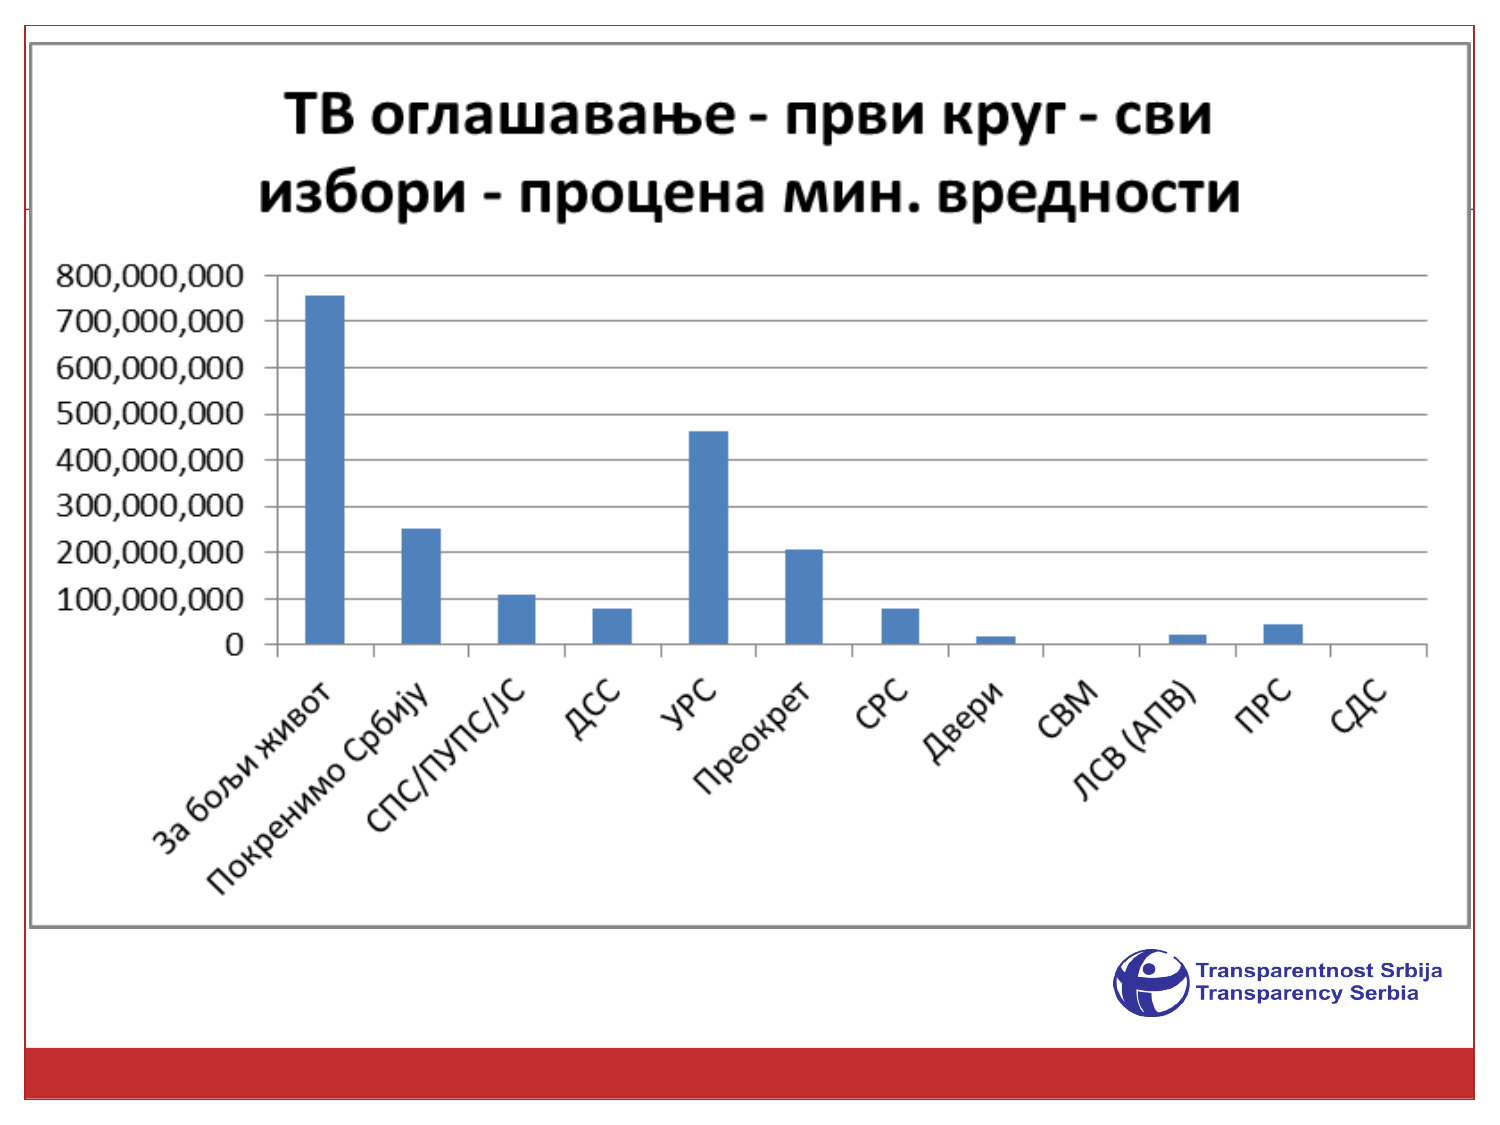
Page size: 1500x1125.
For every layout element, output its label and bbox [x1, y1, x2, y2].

picture [1113, 949, 1442, 1017]
picture [29, 42, 1471, 929]
